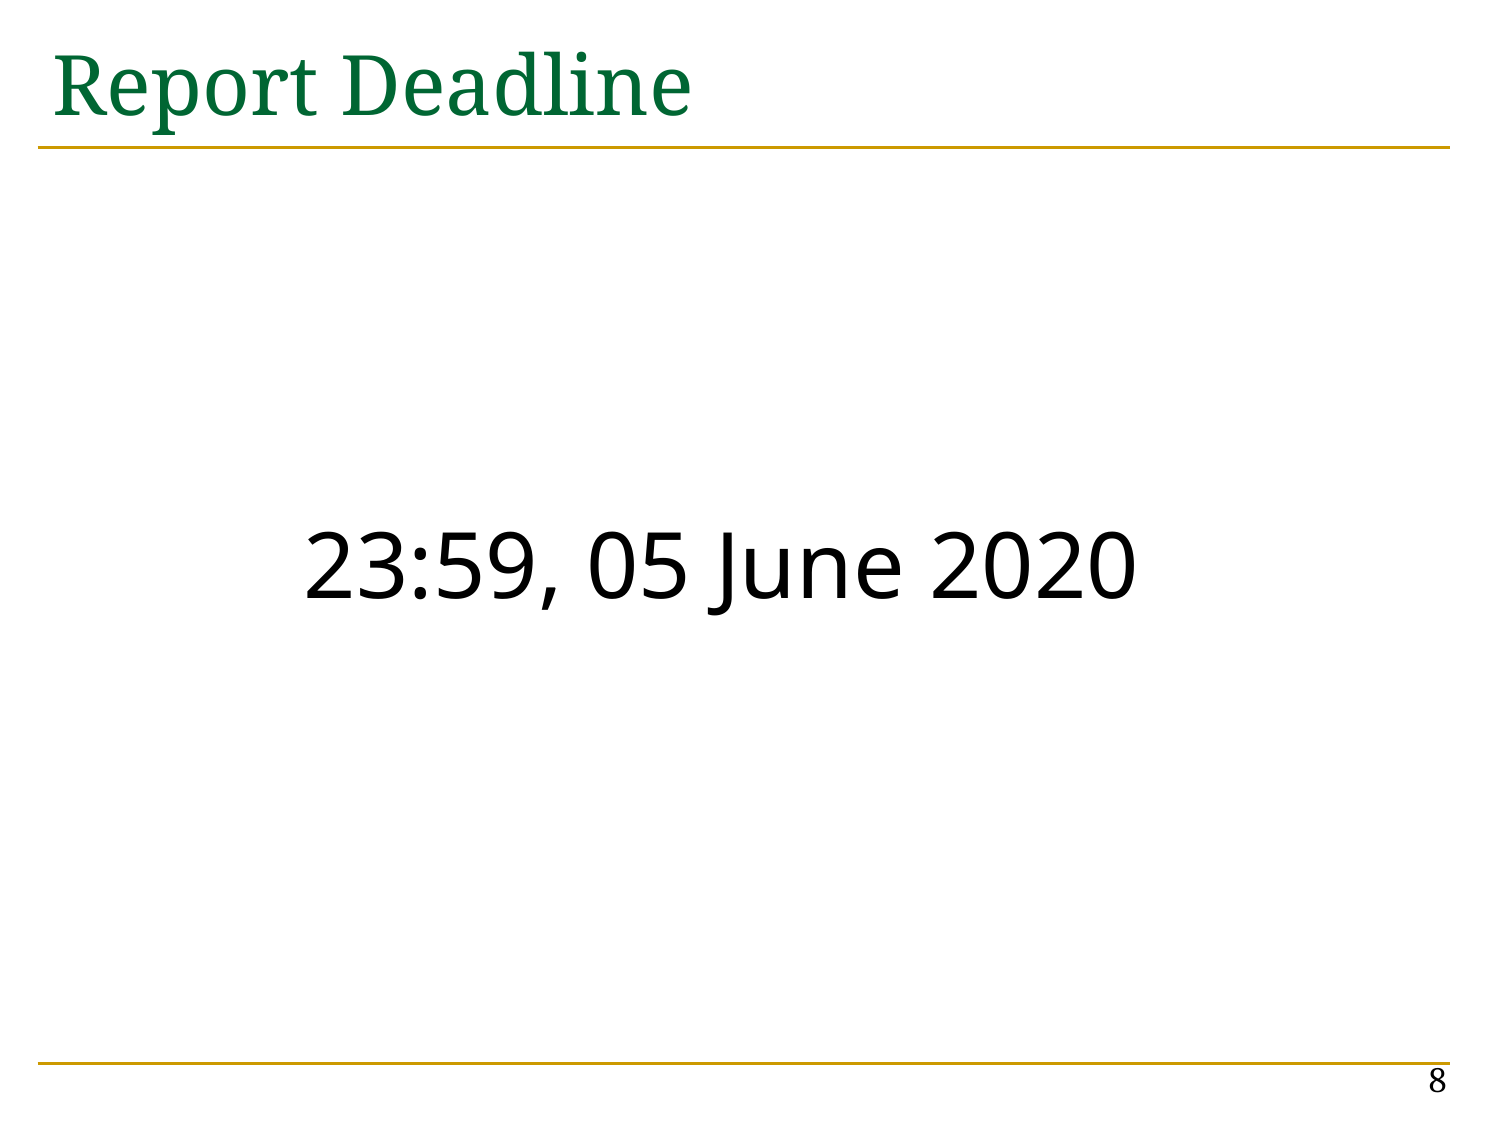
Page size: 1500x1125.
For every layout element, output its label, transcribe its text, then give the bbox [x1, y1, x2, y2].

text_box 23:59, 05 June 2020 [289, 499, 1155, 624]
title Report Deadline [37, 24, 1450, 200]
slide_number 8 [1111, 1036, 1462, 1112]
